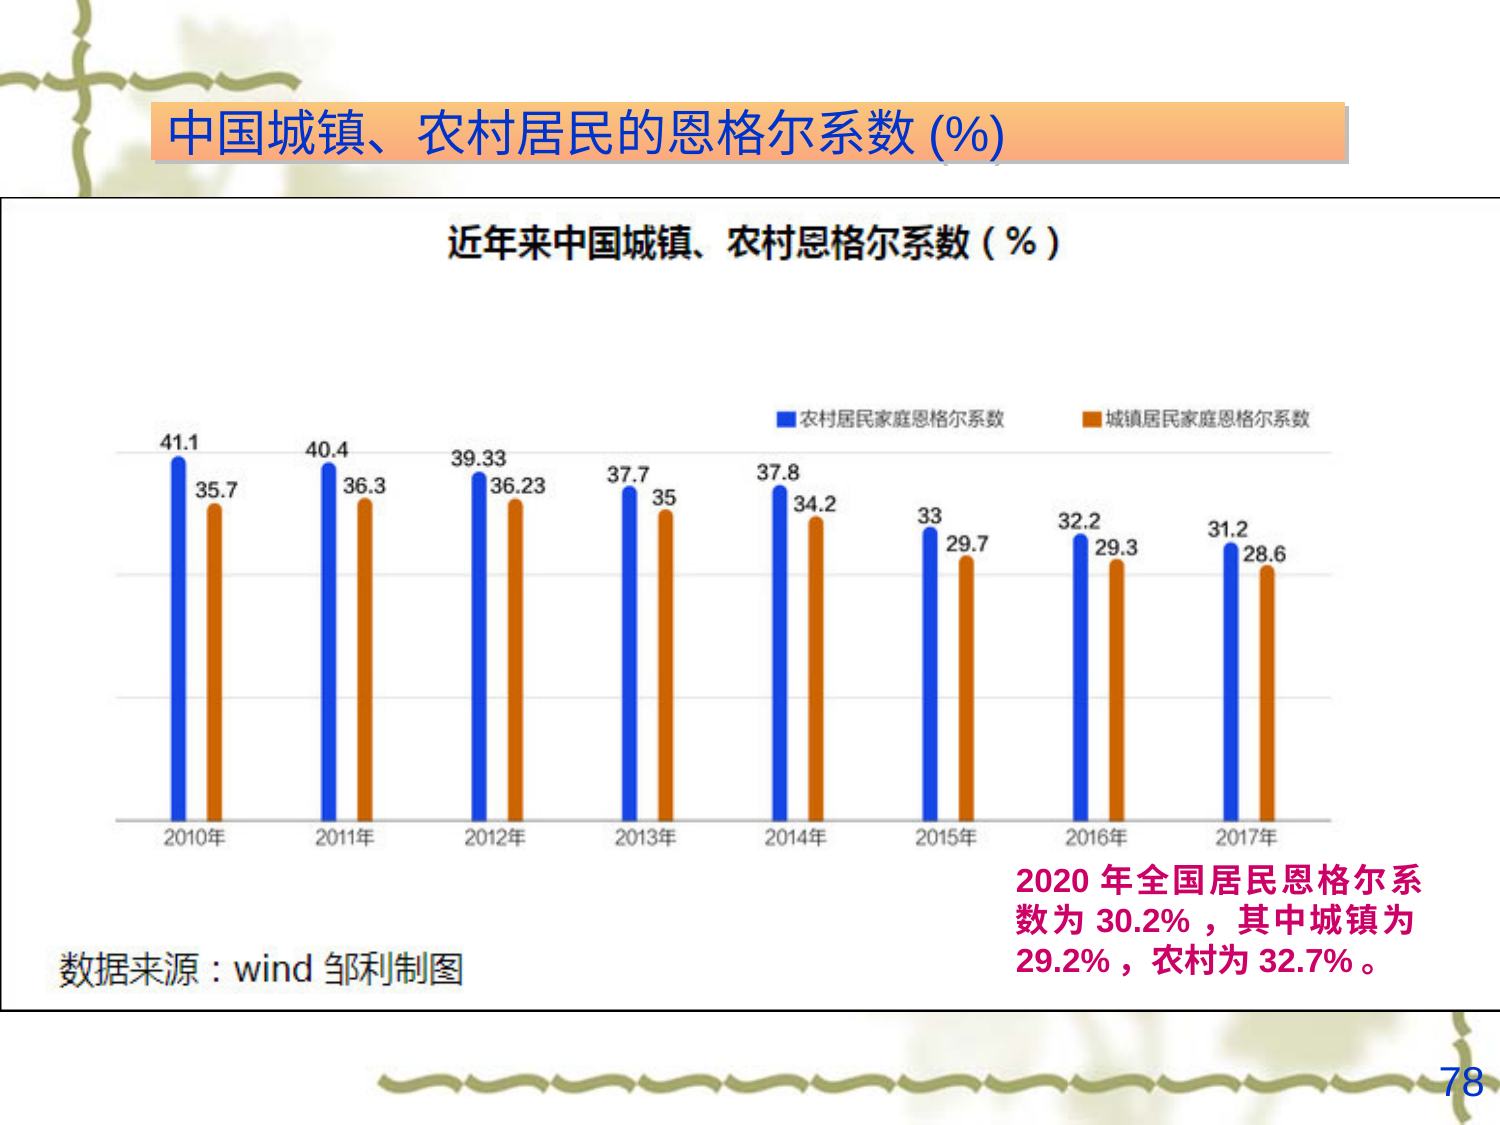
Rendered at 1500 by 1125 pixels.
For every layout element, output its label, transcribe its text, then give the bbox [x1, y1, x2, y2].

picture [0, 0, 1500, 1125]
slide_number 78 [1080, 1046, 1500, 1125]
title 中国城镇、农村居民的恩格尔系数(%) [151, 102, 1345, 160]
